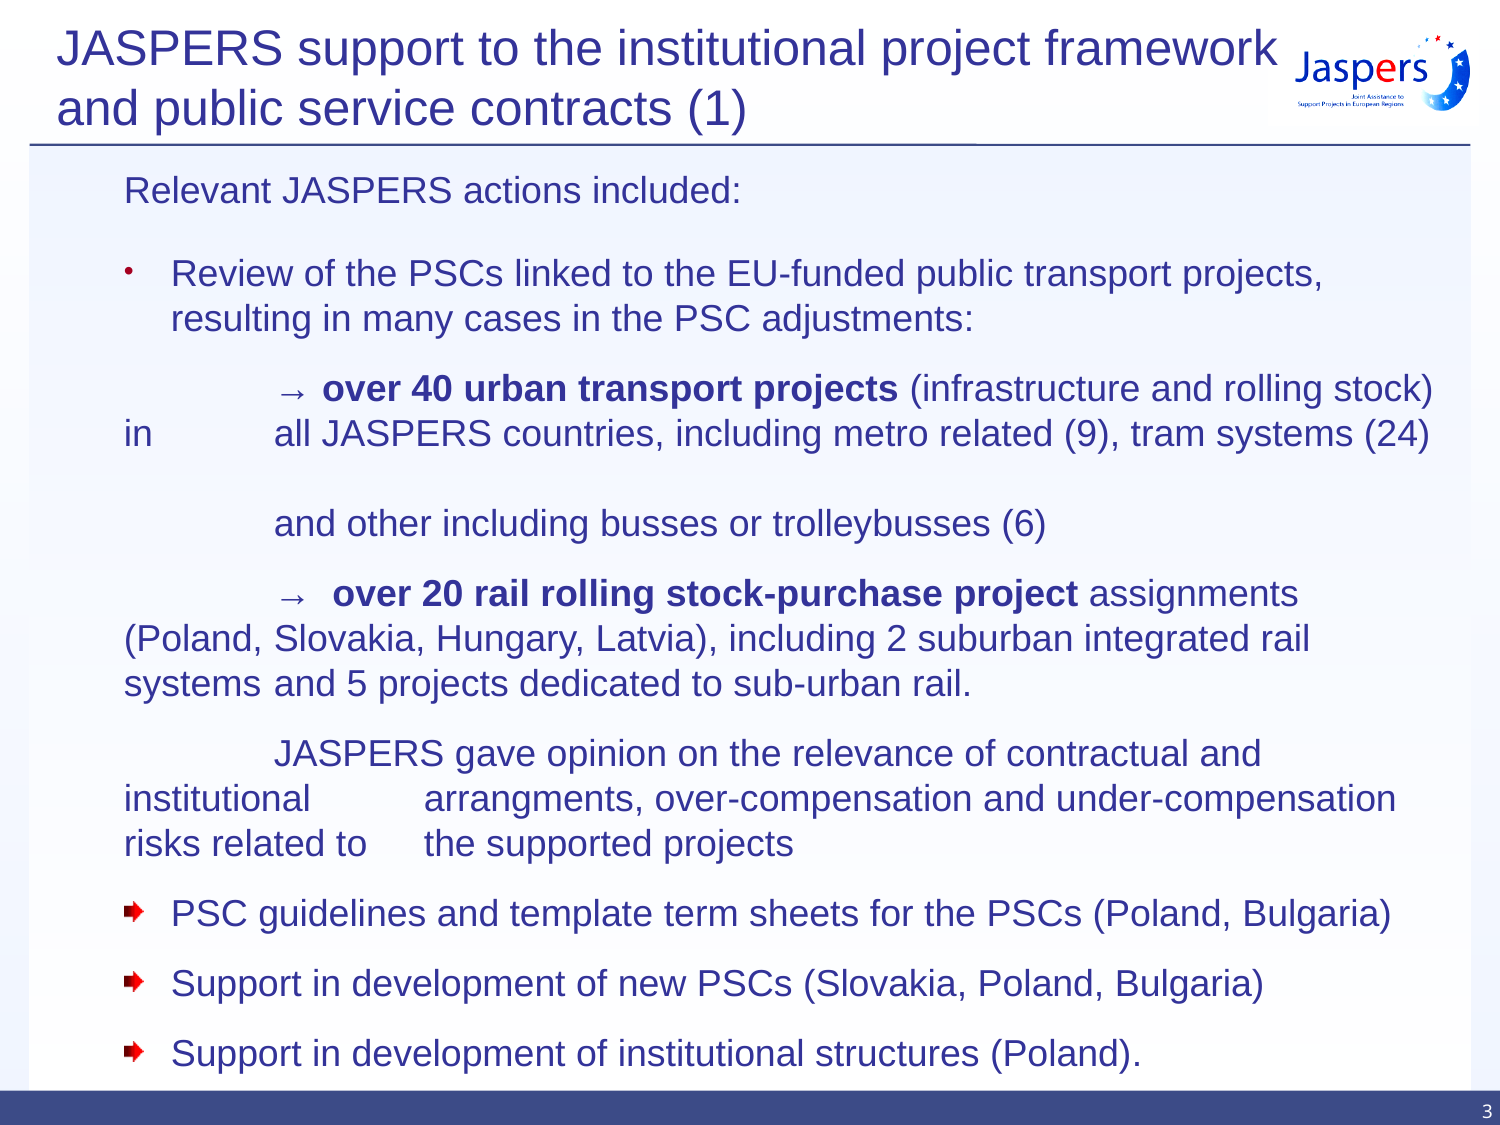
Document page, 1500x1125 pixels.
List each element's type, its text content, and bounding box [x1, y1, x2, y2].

text_box JASPERS support to the institutional project framework and public service contracts (1) [41, 7, 1335, 145]
picture [124, 1041, 144, 1062]
text_box Relevant JASPERS actions included: Review of the PSCs linked to the EU-funded public transport projects, resulting in many cases in the PSC adjustments: → over 40 urban transport projects (infrastructure and rolling stock) in all JASPERS countries, including metro related (9), tram systems (24) and other including busses or trolleybusses (6) → over 20 rail rolling stock-purchase project assignments (Poland, Slovakia, Hungary, Latvia), including 2 suburban integrated rail systems and 5 projects dedicated to sub-urban rail. JASPERS gave opinion on the relevance of contractual and institutional arrangments, over-compensation and under-compensation risks related to the supported projects PSC guidelines and template term sheets for the PSCs (Poland, Bulgaria) Support in development of new PSCs (Slovakia, Poland, Bulgaria) Support in development of institutional structures (Poland). [38, 158, 1451, 1052]
slide_number 3 [1195, 1091, 1500, 1125]
picture [124, 971, 144, 992]
picture [124, 901, 144, 922]
text_box [39, 173, 1452, 1067]
